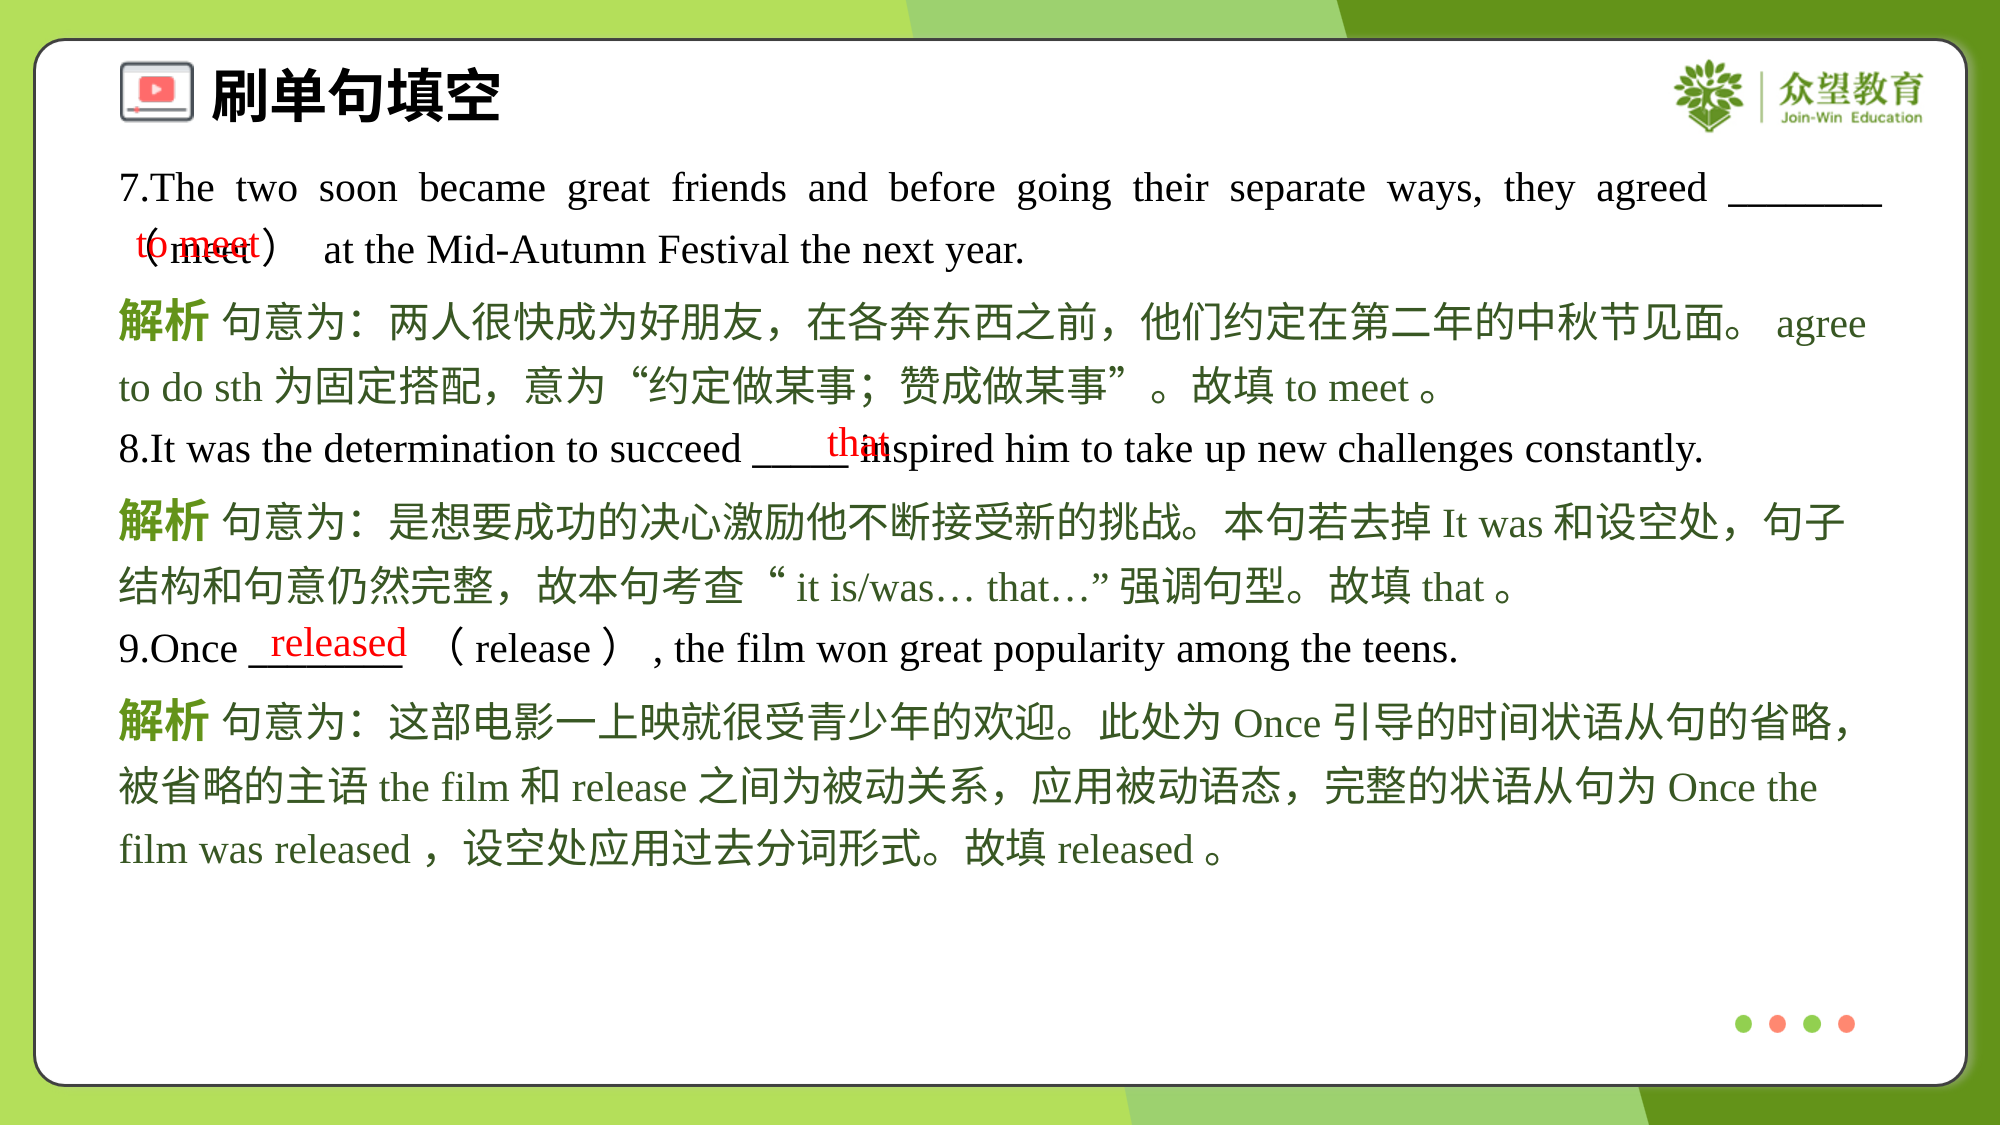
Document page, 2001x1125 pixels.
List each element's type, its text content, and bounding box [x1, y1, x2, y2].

text_box 7.The two soon became great friends and before going their separate ways, they agreed ________ （meet） at the Mid-Autumn Festival the next year. [118, 146, 1883, 267]
text_box to meet [126, 203, 270, 261]
picture [0, 0, 2000, 1125]
text_box 8.It was the determination to succeed _____ inspired him to take up new challenges constantly. [118, 408, 1883, 466]
text_box that [822, 402, 894, 460]
text_box released [266, 602, 412, 660]
text_box 9.Once ________ （release）, the film won great popularity among the teens. [118, 608, 1883, 666]
text_box 解析 句意为：是想要成功的决心激励他不断接受新的挑战。本句若去掉It was和设空处，句子结构和句意仍然完整，故本句考查“it is/was… that…”强调句型。故填that。 [118, 478, 1883, 605]
text_box 解析 句意为：这部电影一上映就很受青少年的欢迎。此处为Once引导的时间状语从句的省略，被省略的主语the film和release之间为被动关系，应用被动语态，完整的状语从句为Once the film was released，设空处应用过去分词形式。故填released。 [118, 678, 1883, 867]
text_box 解析 句意为：两人很快成为好朋友，在各奔东西之前，他们约定在第二年的中秋节见面。agree to do sth为固定搭配，意为“约定做某事；赞成做某事”。故填to meet。 [118, 278, 1883, 404]
